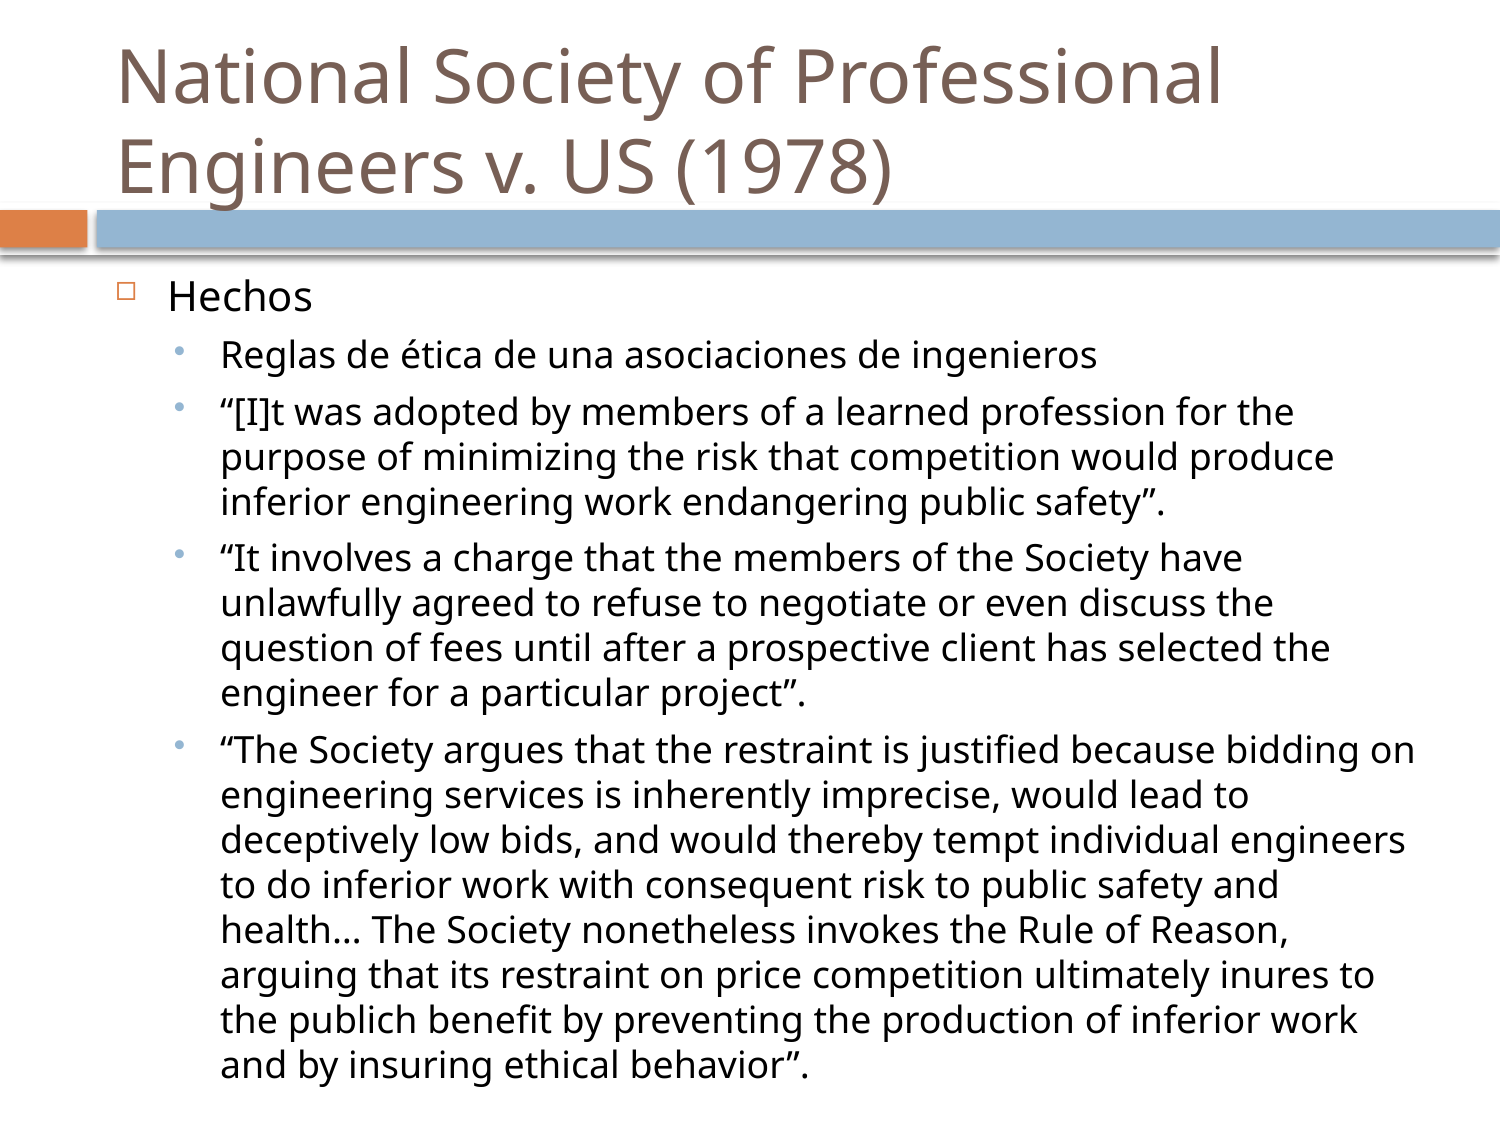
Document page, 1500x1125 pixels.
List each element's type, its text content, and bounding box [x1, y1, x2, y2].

title National Society of Professional Engineers v. US (1978) [100, 37, 1438, 200]
list Hechos Reglas de ética de una asociaciones de ingenieros “[I]t was adopted by members of a learned profession for the purpose of minimizing the risk that competition would produce inferior engineering work endangering public safety”. “It involves a charge that the members of the Society have unlawfully agreed to refuse to negotiate or even discuss the question of fees until after a prospective client has selected the engineer for a particular project”. “The Society argues that the restraint is justified because bidding on engineering services is inherently imprecise, would lead to deceptively low bids, and would thereby tempt individual engineers to do inferior work with consequent risk to public safety and health… The Society nonetheless invokes the Rule of Reason, arguing that its restraint on price competition ultimately inures to the publich benefit by preventing the production of inferior work and by insuring ethical behavior”. [100, 262, 1438, 1000]
